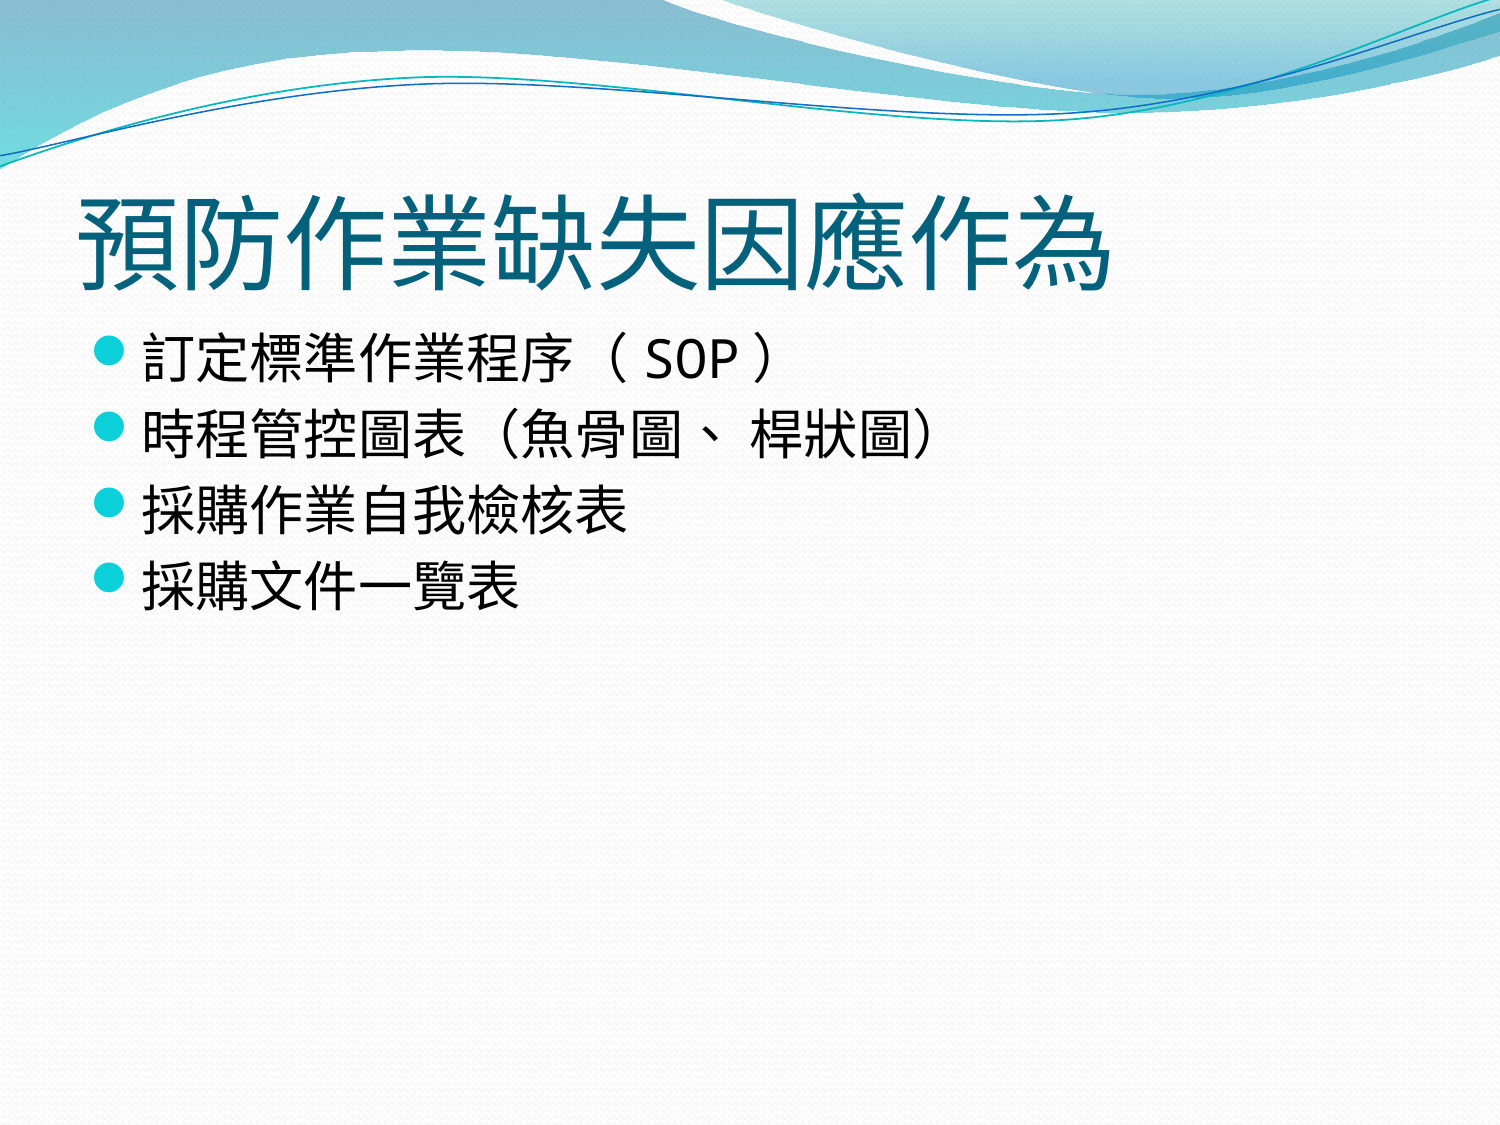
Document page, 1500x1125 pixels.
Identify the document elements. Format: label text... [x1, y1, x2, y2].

list 訂定標準作業程序（SOP） 時程管控圖表（魚骨圖、 桿狀圖） 採購作業自我檢核表 採購文件一覽表 [75, 317, 1425, 1038]
title 預防作業缺失因應作為 [75, 115, 1425, 303]
